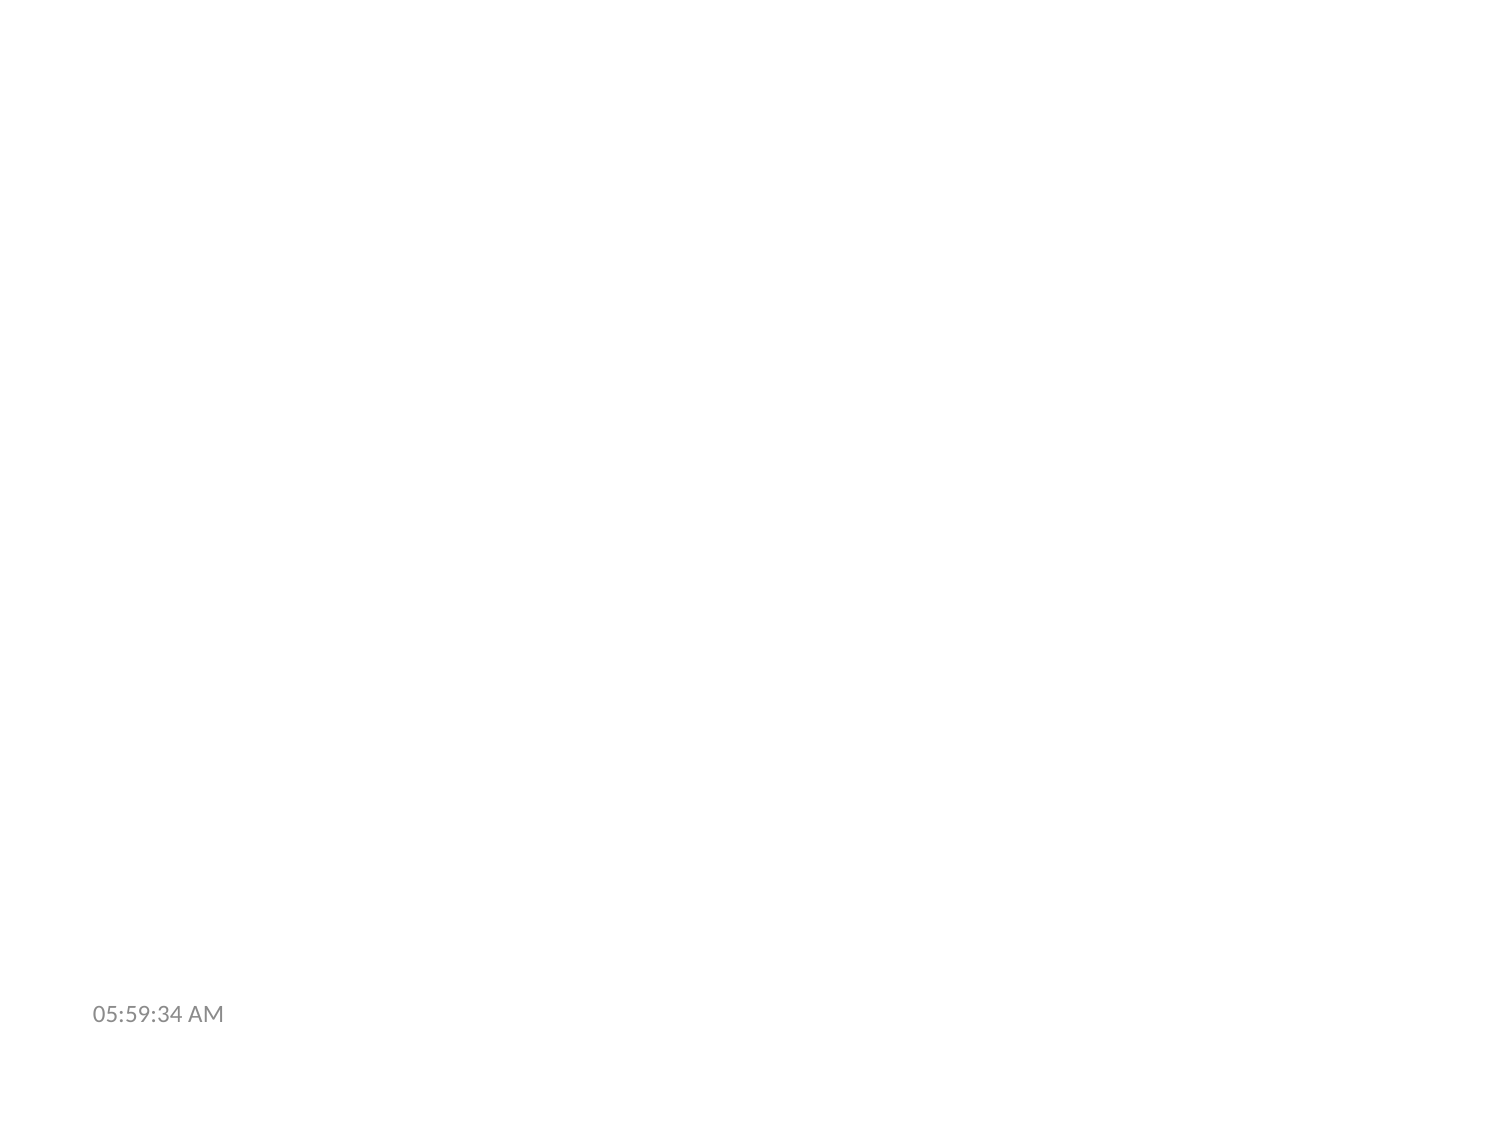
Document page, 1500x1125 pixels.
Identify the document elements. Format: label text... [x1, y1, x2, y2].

text_box 3:35:09 PM [77, 982, 428, 1043]
